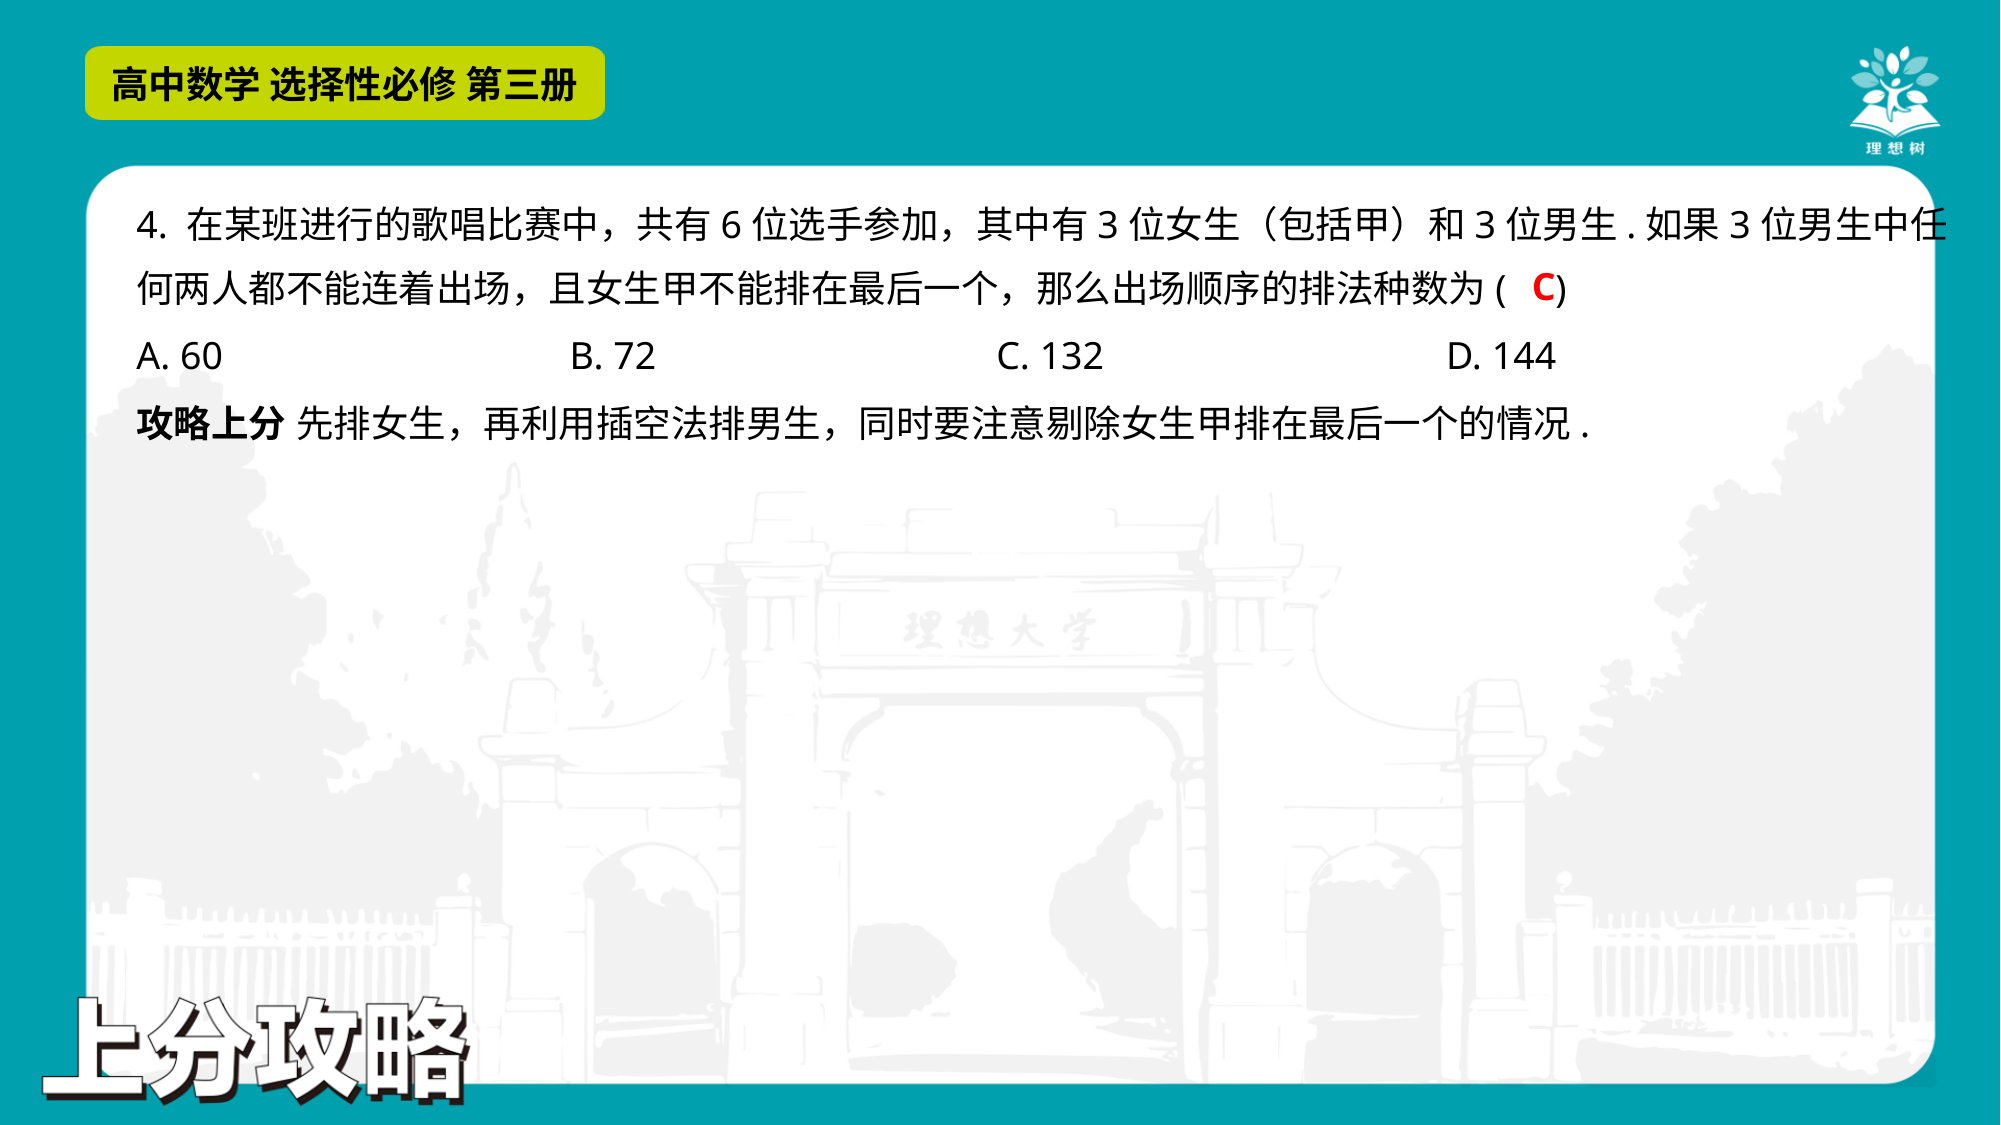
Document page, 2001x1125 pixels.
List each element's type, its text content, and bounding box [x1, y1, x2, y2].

picture [0, 0, 2000, 1125]
text_box C [1516, 243, 1571, 302]
text_box 攻略上分 先排女生，再利用插空法排男生，同时要注意剔除女生甲排在最后一个的情况. [136, 378, 1865, 438]
text_box 4. 在某班进行的歌唱比赛中，共有6位选手参加，其中有3位女生（包括甲）和3位男生.如果3位男生中任 何两人都不能连着出场，且女生甲不能排在最后一个，那么出场顺序的排法种数为( ) [136, 177, 1865, 304]
text_box A. 60 B. 72 C. 132 D. 144 [136, 310, 1865, 370]
